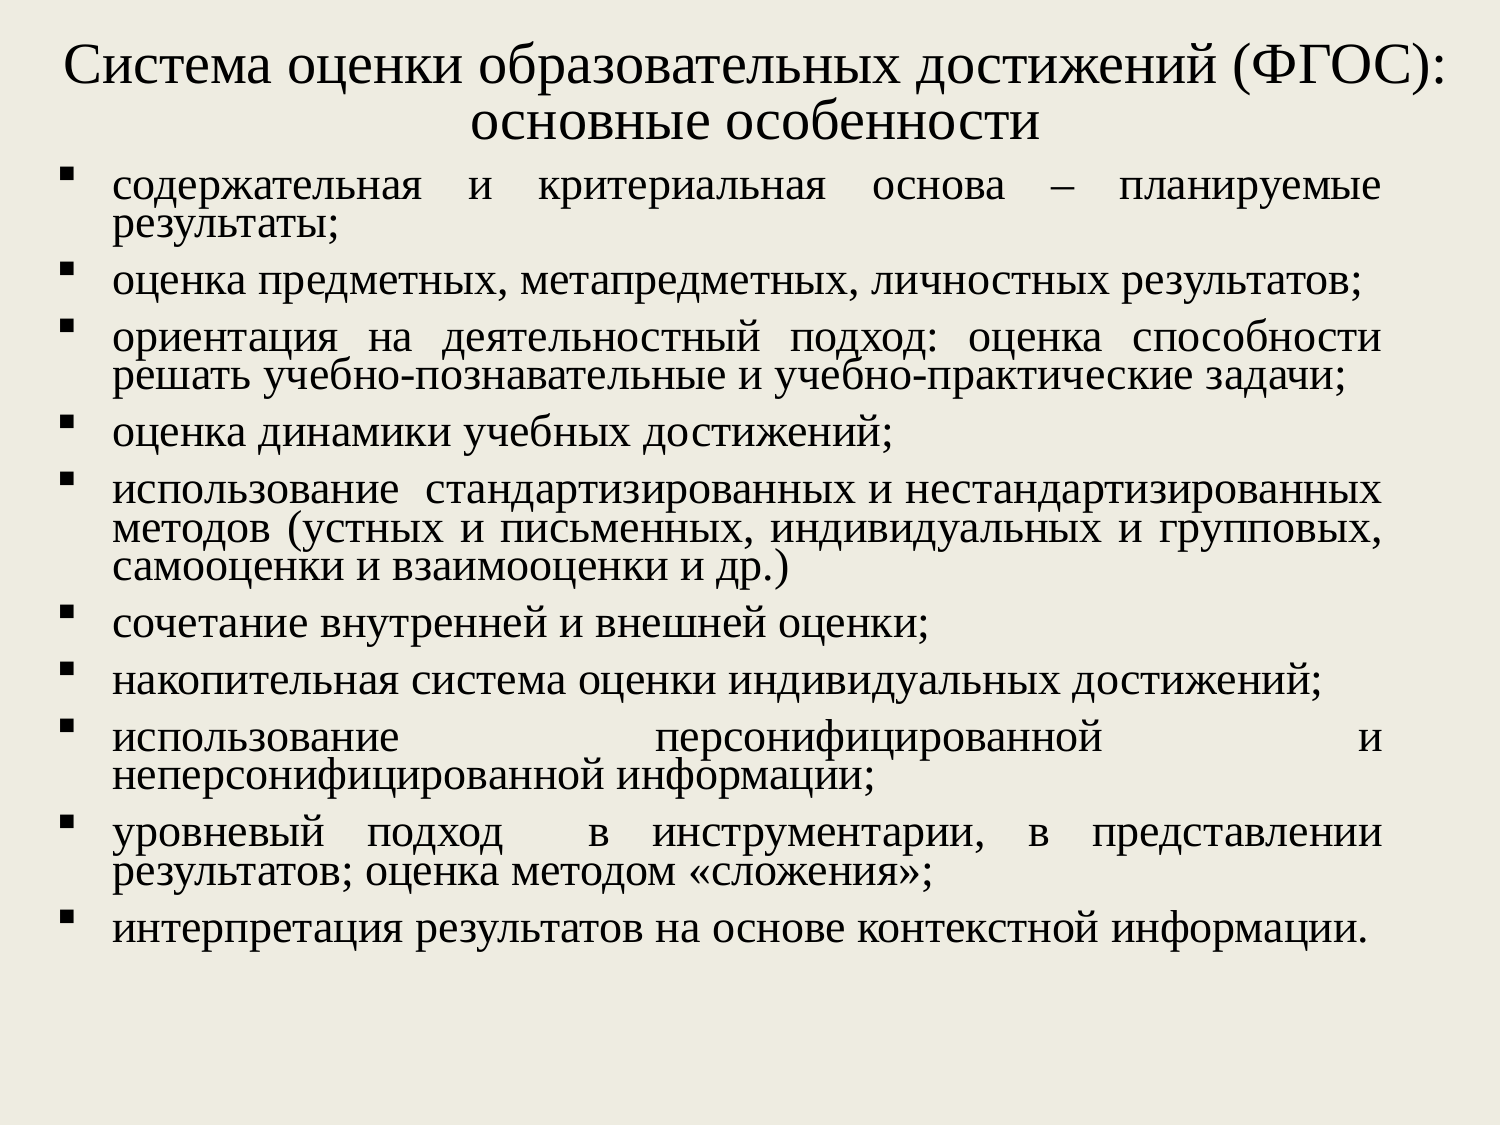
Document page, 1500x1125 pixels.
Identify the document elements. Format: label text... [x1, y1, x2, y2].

text_box Система оценки образовательных достижений (ФГОС): основные особенности [41, 31, 1471, 159]
list содержательная и критериальная основа – планируемые результаты; оценка предметных, метапредметных, личностных результатов; ориентация на деятельностный подход: оценка способности решать учебно-познавательные и учебно-практические задачи; оценка динамики учебных достижений; использование стандартизированных и нестандартизированных методов (устных и письменных, индивидуальных и групповых, самооценки и взаимооценки и др.) сочетание внутренней и внешней оценки; накопительная система оценки индивидуальных достижений; использование персонифицированной и неперсонифицированной информации; уровневый подход в инструментарии, в представлении результатов; оценка методом «сложения»; интерпретация результатов на основе контекстной информации. [41, 160, 1398, 1088]
